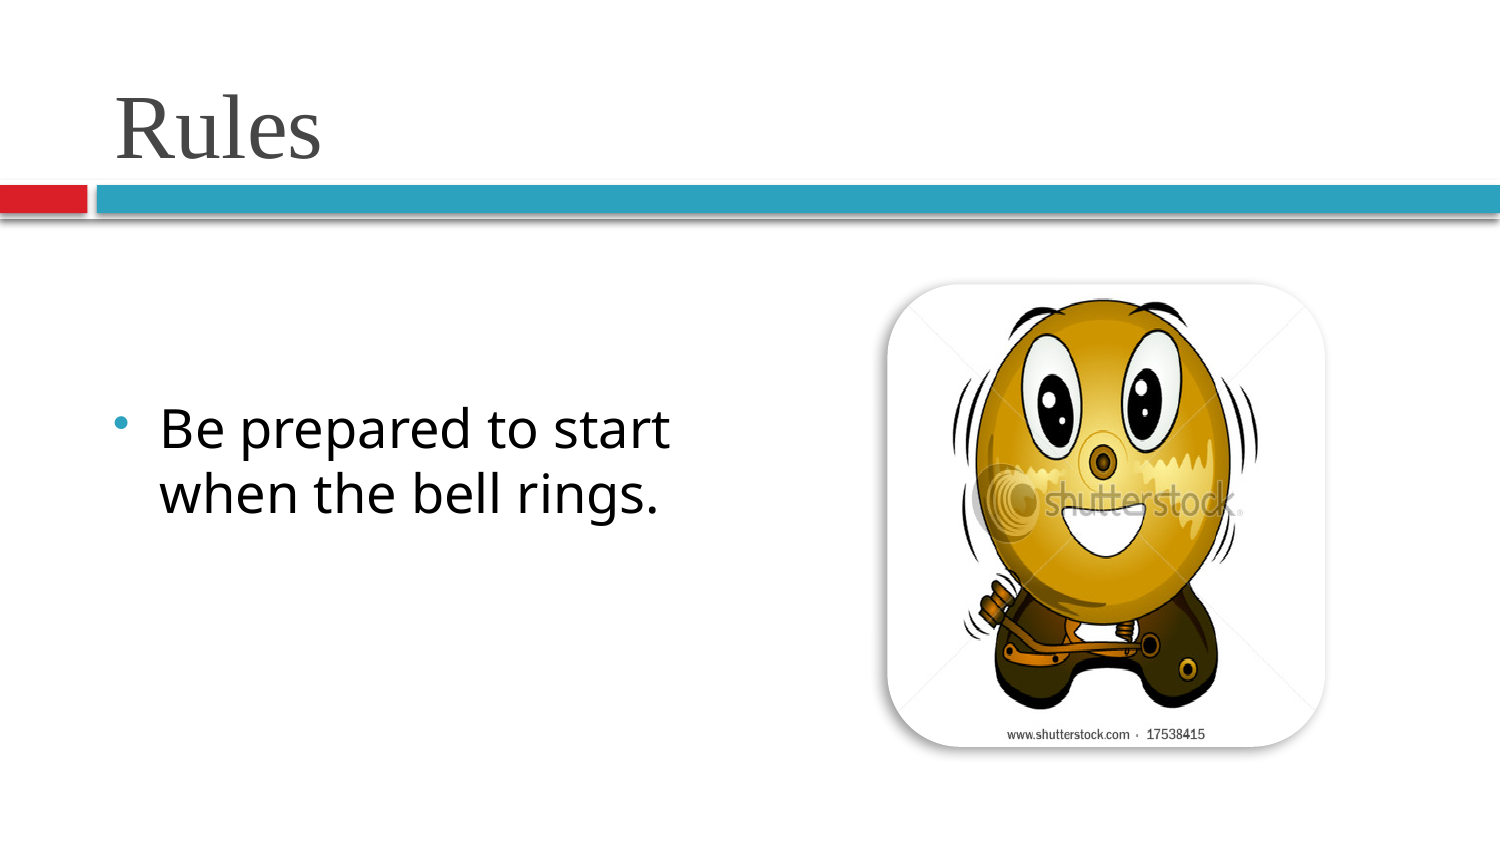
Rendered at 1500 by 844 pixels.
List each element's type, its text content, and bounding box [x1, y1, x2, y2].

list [887, 283, 1326, 748]
list Be prepared to start when the bell rings. [99, 196, 738, 722]
title Rules [99, 19, 1438, 185]
